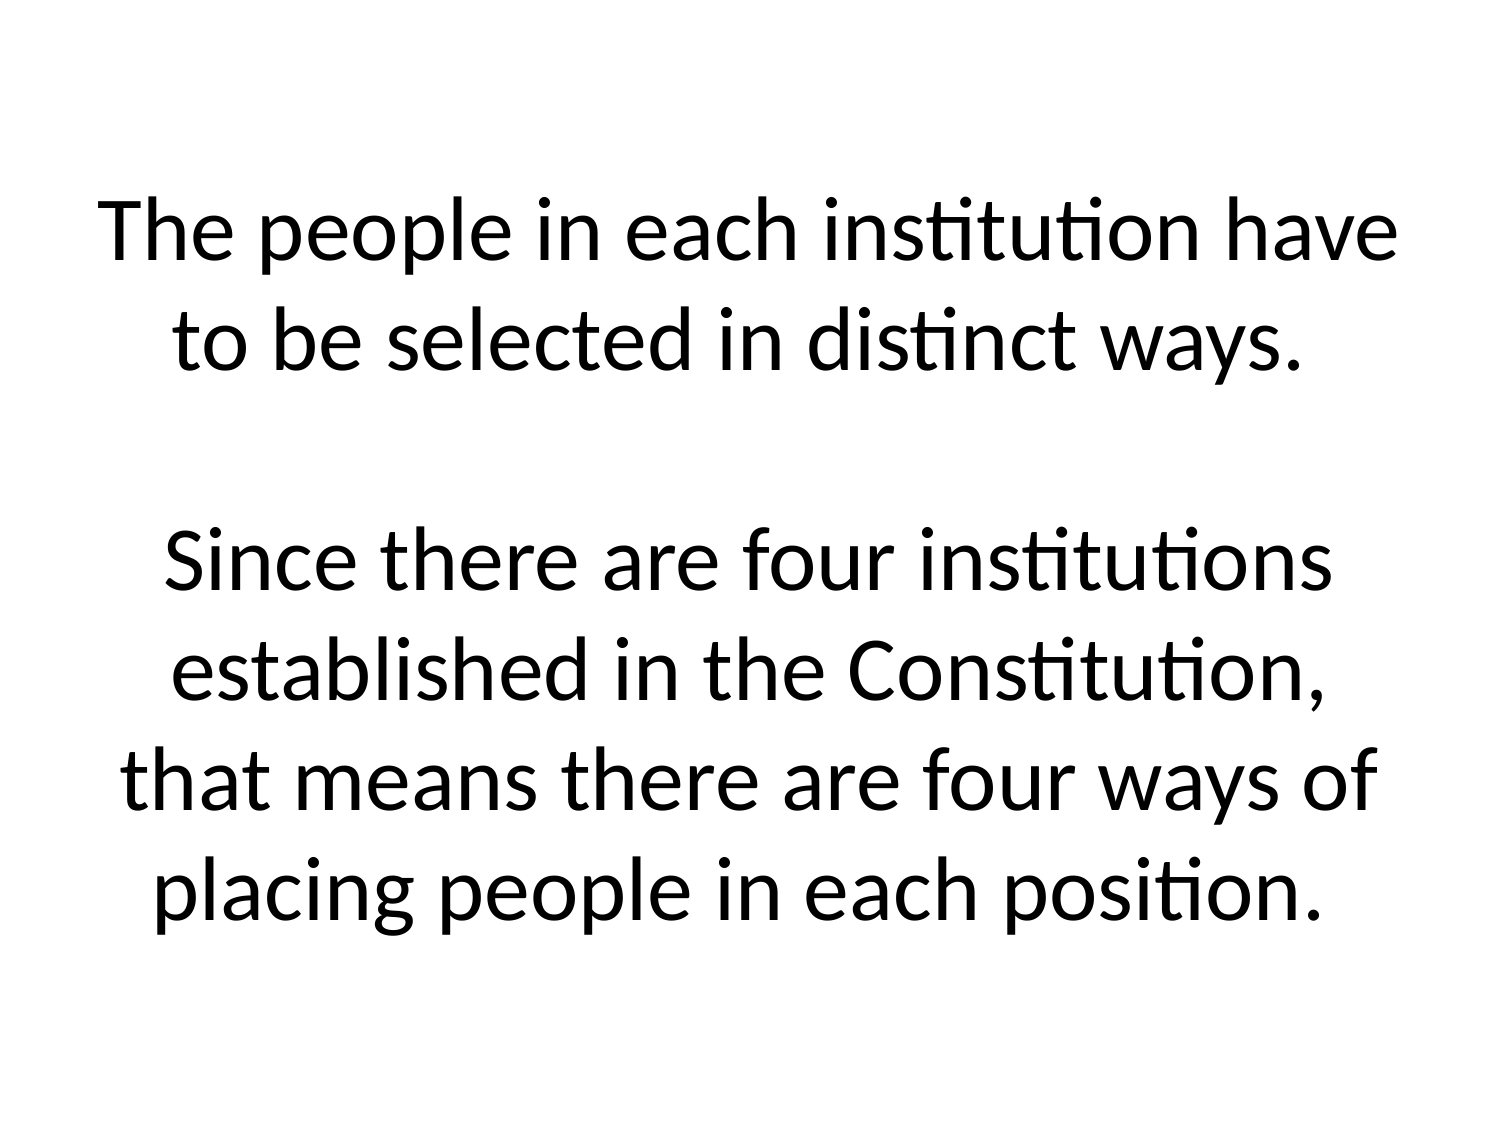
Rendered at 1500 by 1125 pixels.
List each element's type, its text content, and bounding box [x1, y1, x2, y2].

title The people in each institution have to be selected in distinct ways. Since there are four institutions established in the Constitution, that means there are four ways of placing people in each position. [74, 44, 1426, 1063]
